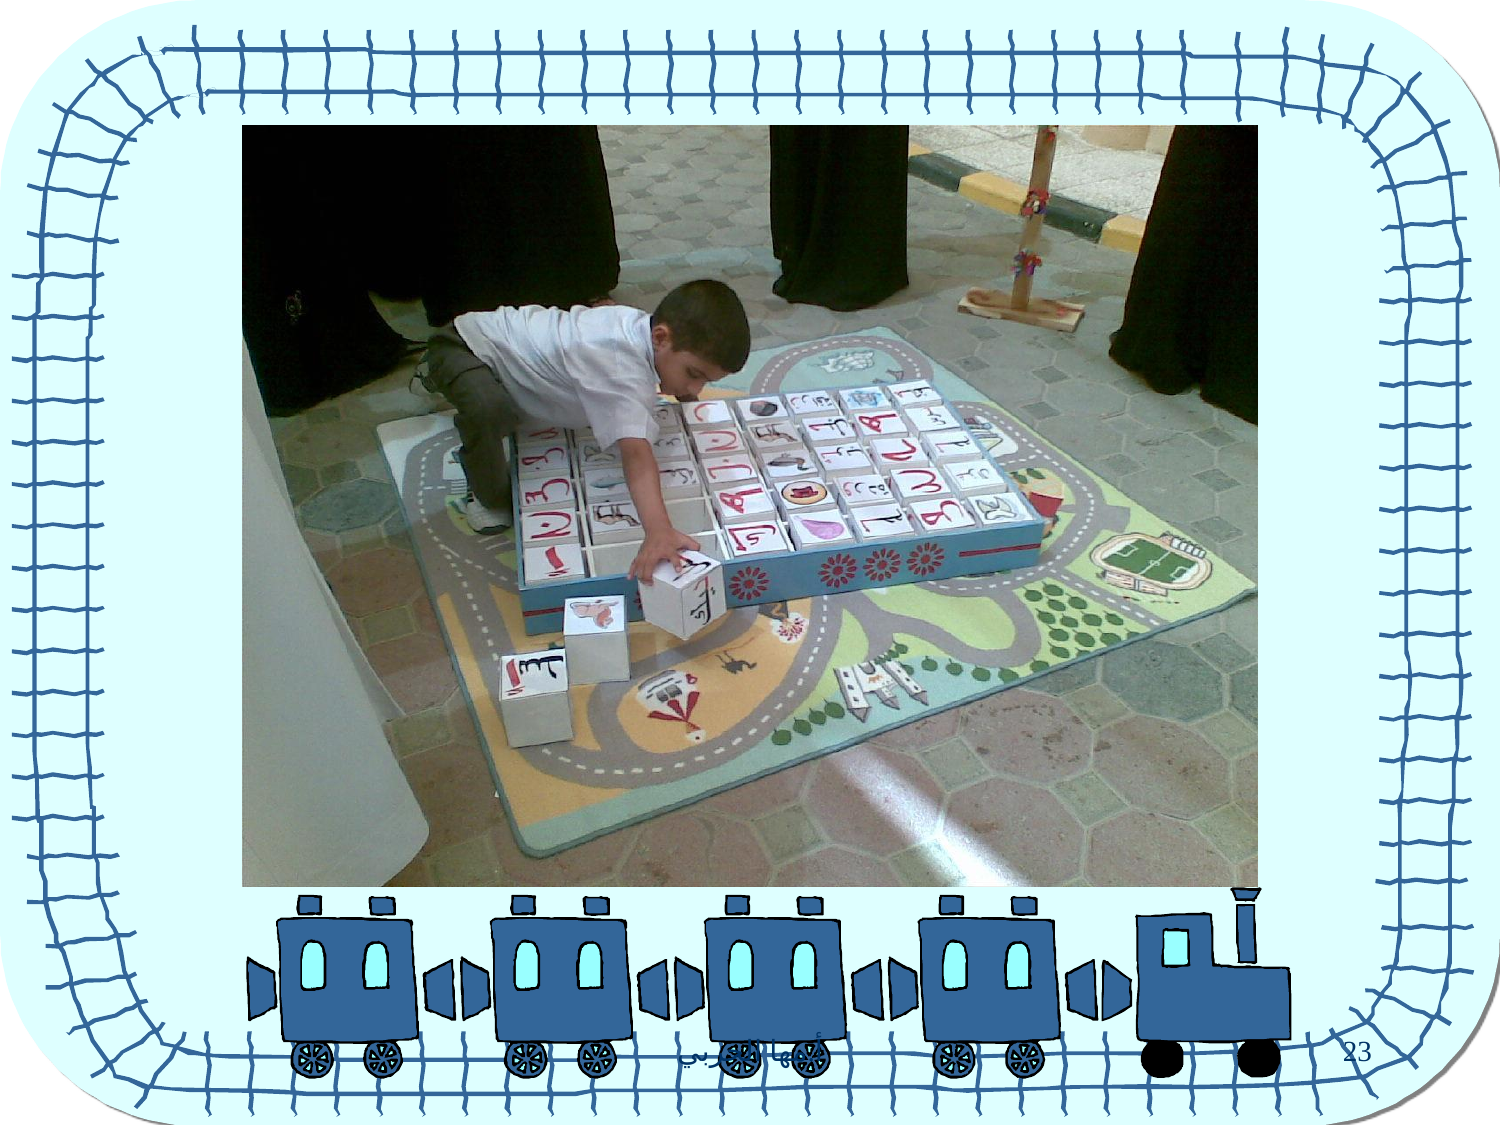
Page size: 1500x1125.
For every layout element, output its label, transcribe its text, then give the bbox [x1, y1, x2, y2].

footer أ.مها الحربي [512, 1024, 988, 1101]
picture [241, 125, 1258, 887]
slide_number 23 [1074, 1024, 1388, 1101]
